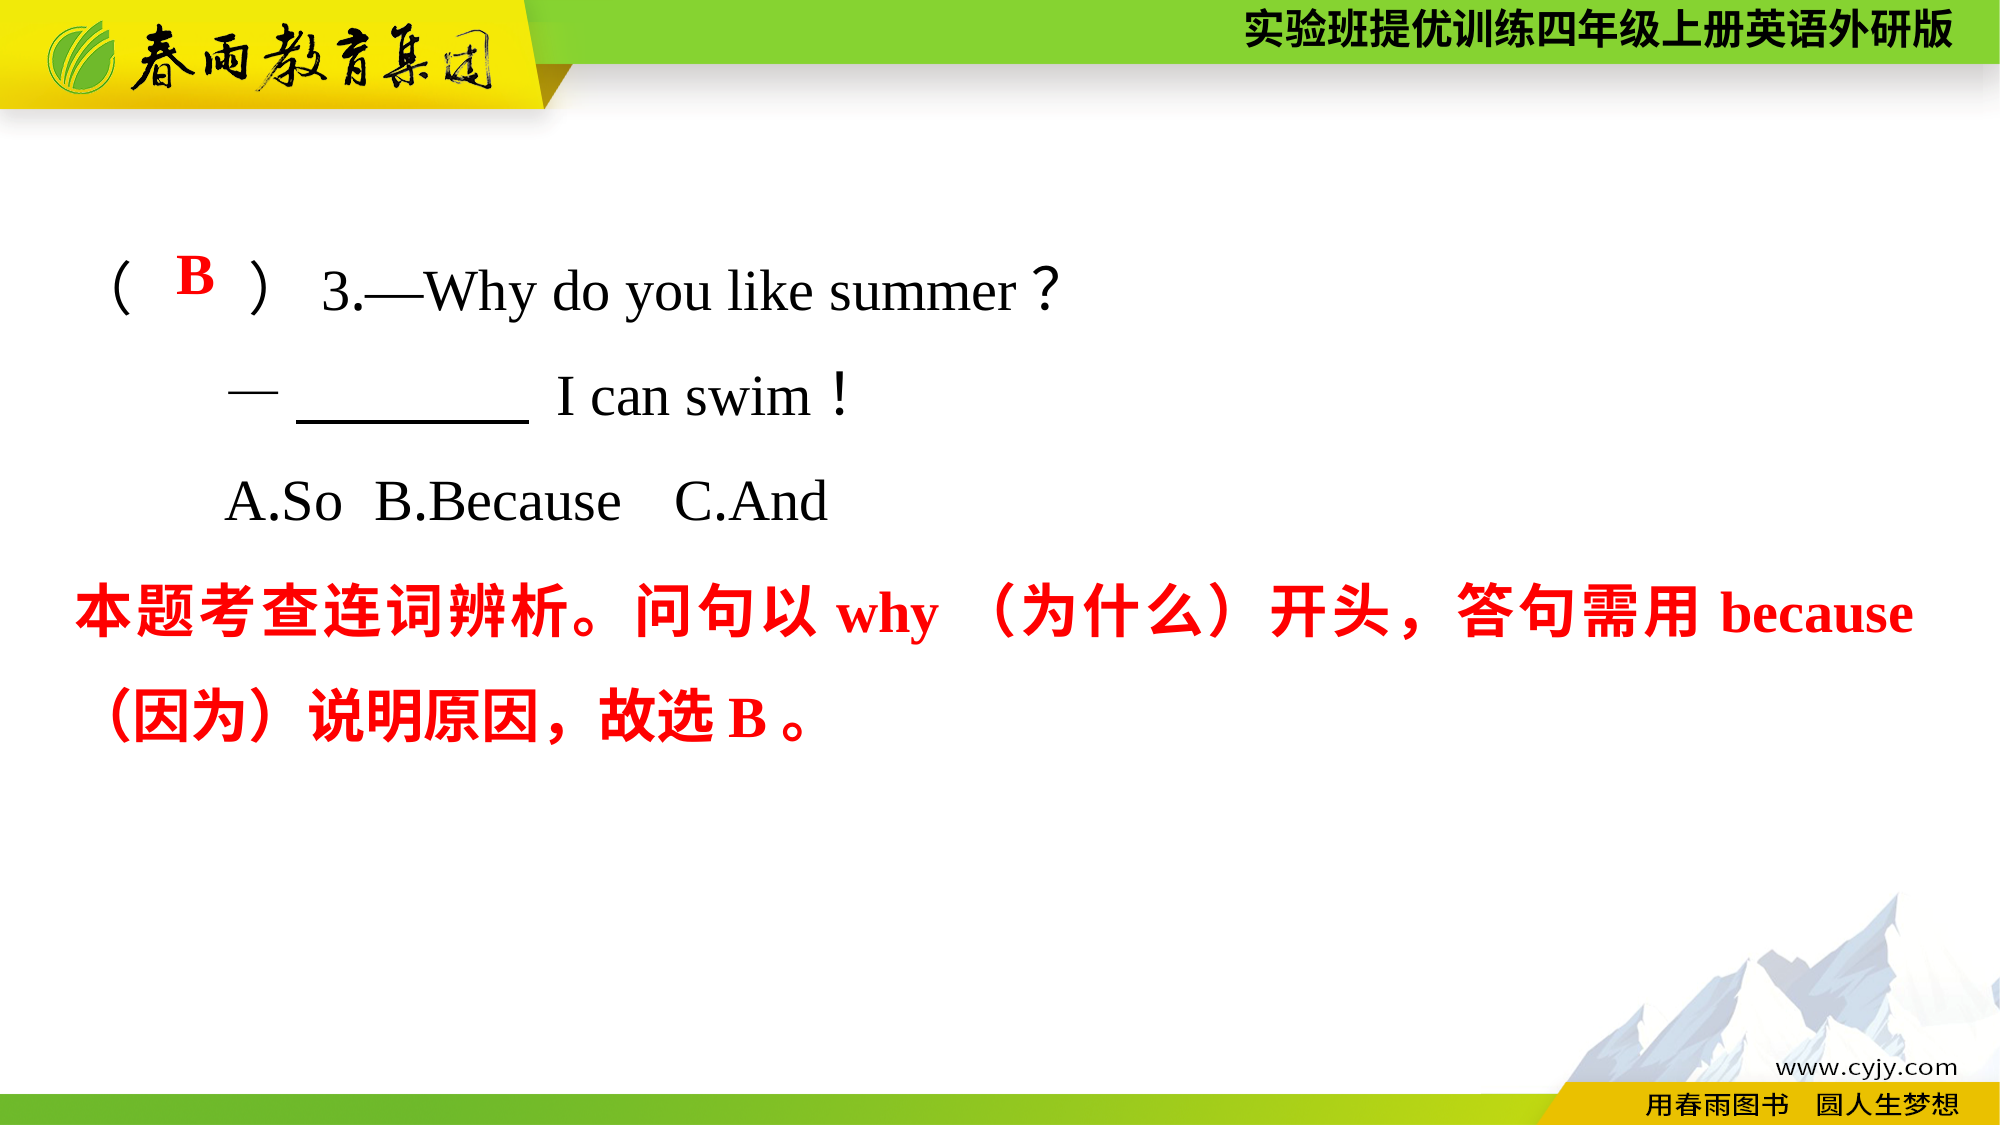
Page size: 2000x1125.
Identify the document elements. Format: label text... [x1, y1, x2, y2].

text_box 本题考查连词辨析。问句以why（为什么）开头，答句需用because（因为）说明原因，故选B。 [59, 531, 1944, 757]
picture [0, 0, 2000, 1125]
list （ ）3.—Why do you like summer？ — I can swim！ A.So B.Because C.And [59, 209, 1944, 530]
text_box B [161, 228, 231, 314]
